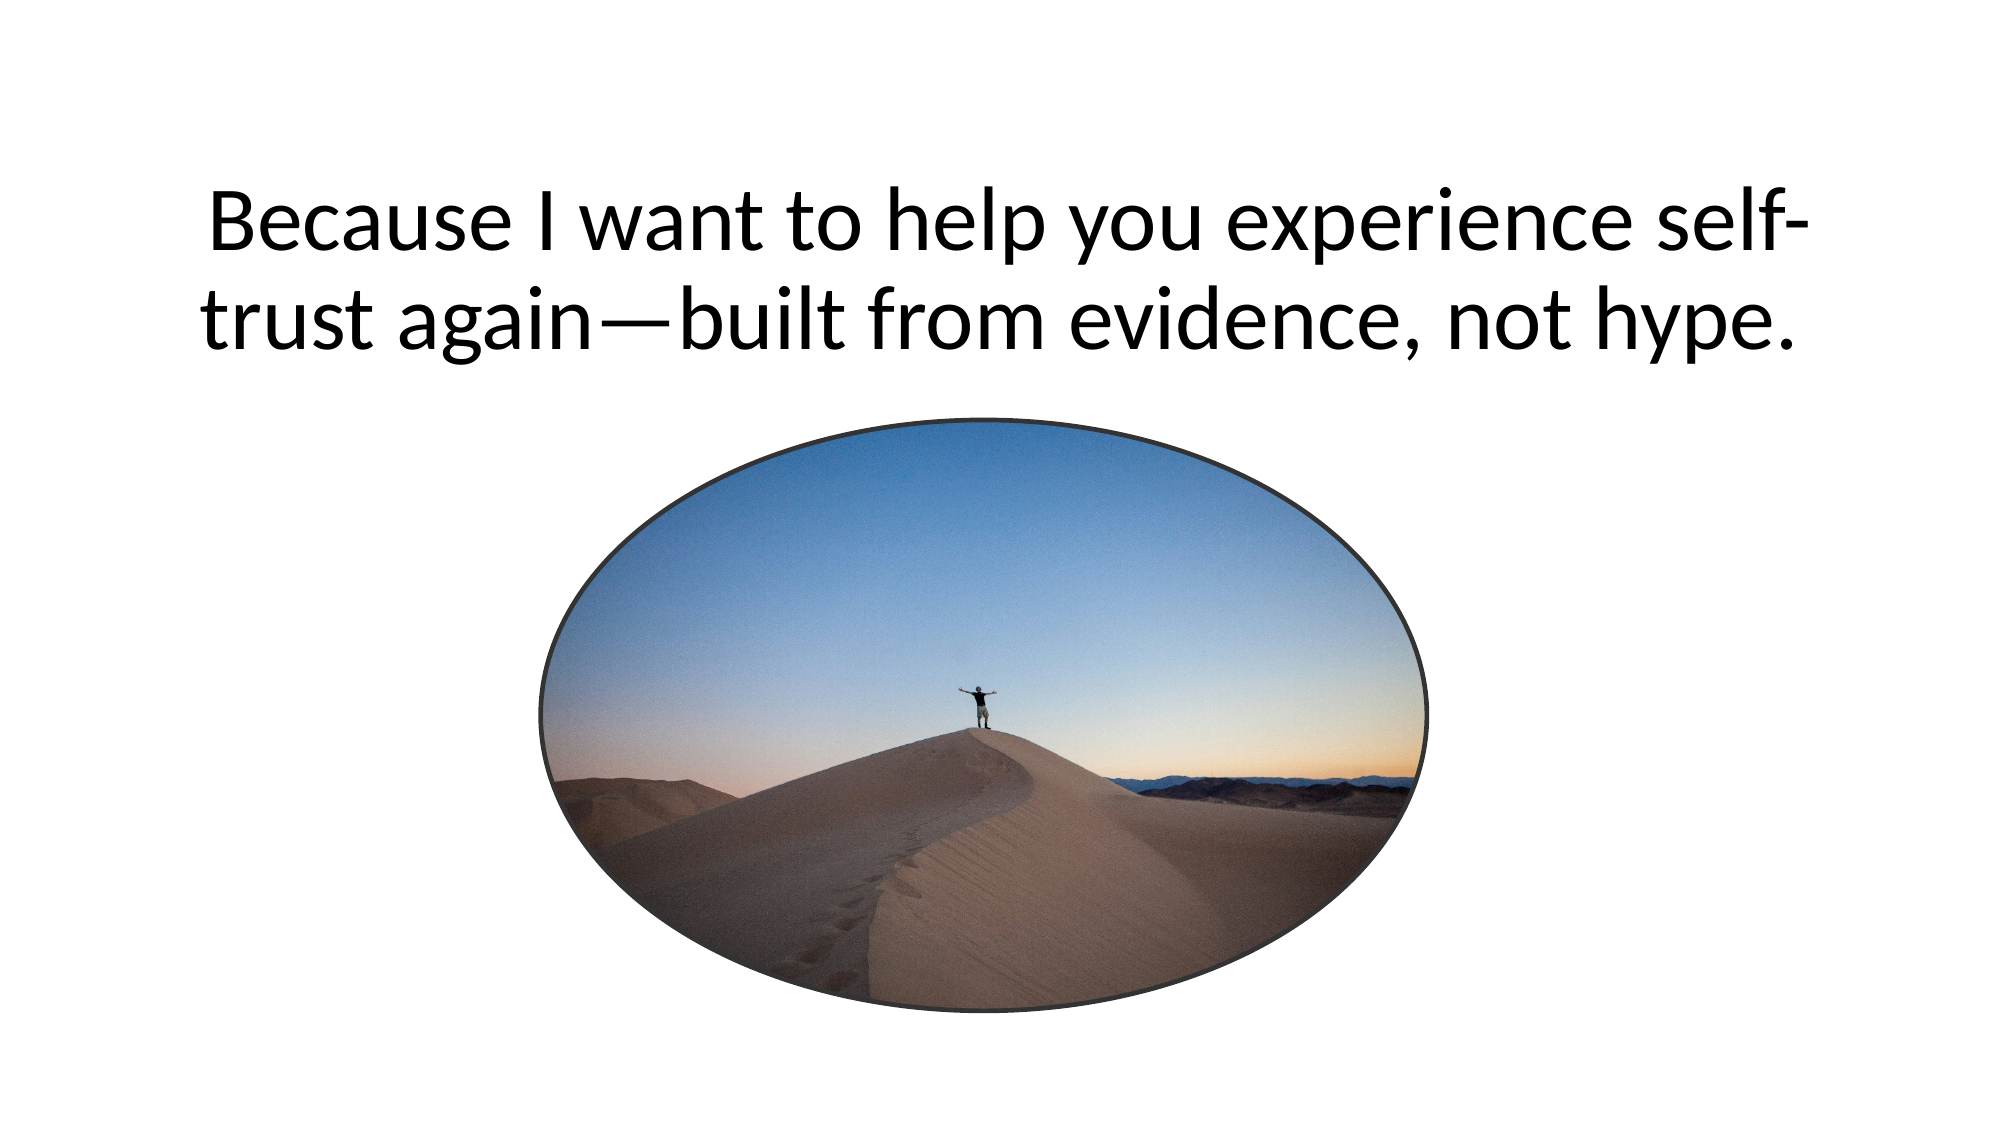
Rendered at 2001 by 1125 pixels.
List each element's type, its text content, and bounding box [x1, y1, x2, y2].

picture [540, 419, 1427, 1011]
list Because I want to help you experience self-trust again—built from evidence, not hype. [154, 163, 1868, 607]
